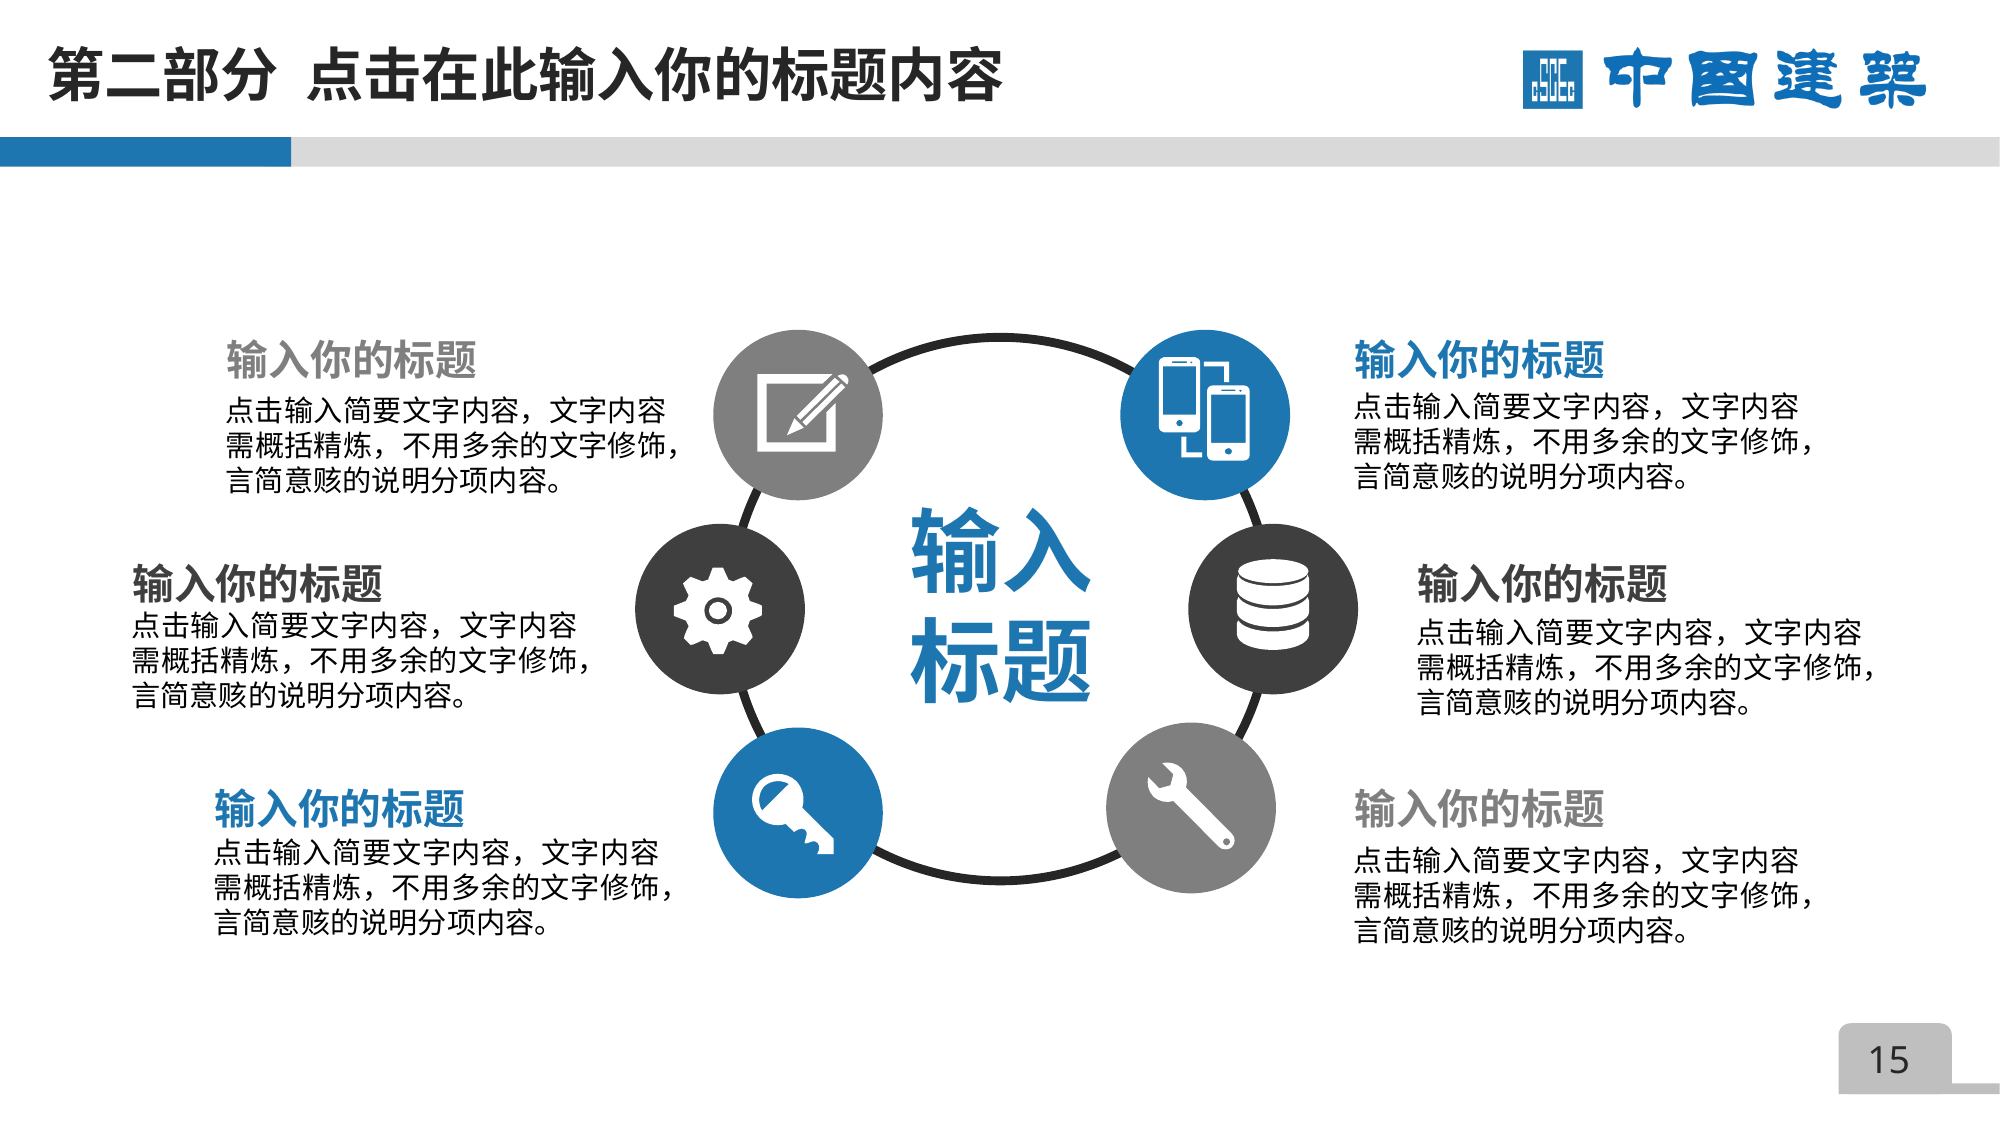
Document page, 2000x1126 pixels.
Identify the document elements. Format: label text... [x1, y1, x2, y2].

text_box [713, 329, 884, 501]
picture [1523, 47, 1926, 109]
text_box 第二部分 点击在此输入你的标题内容 [31, 31, 1083, 116]
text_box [1338, 326, 1815, 502]
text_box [713, 727, 884, 899]
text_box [634, 523, 806, 695]
text_box [744, 337, 1257, 881]
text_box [210, 326, 682, 507]
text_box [1105, 722, 1277, 894]
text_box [1338, 774, 1815, 956]
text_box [1401, 550, 1878, 729]
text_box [1188, 523, 1359, 695]
text_box 输入 标题 [894, 486, 1108, 722]
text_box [116, 550, 593, 722]
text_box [1120, 329, 1291, 501]
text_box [198, 775, 676, 949]
